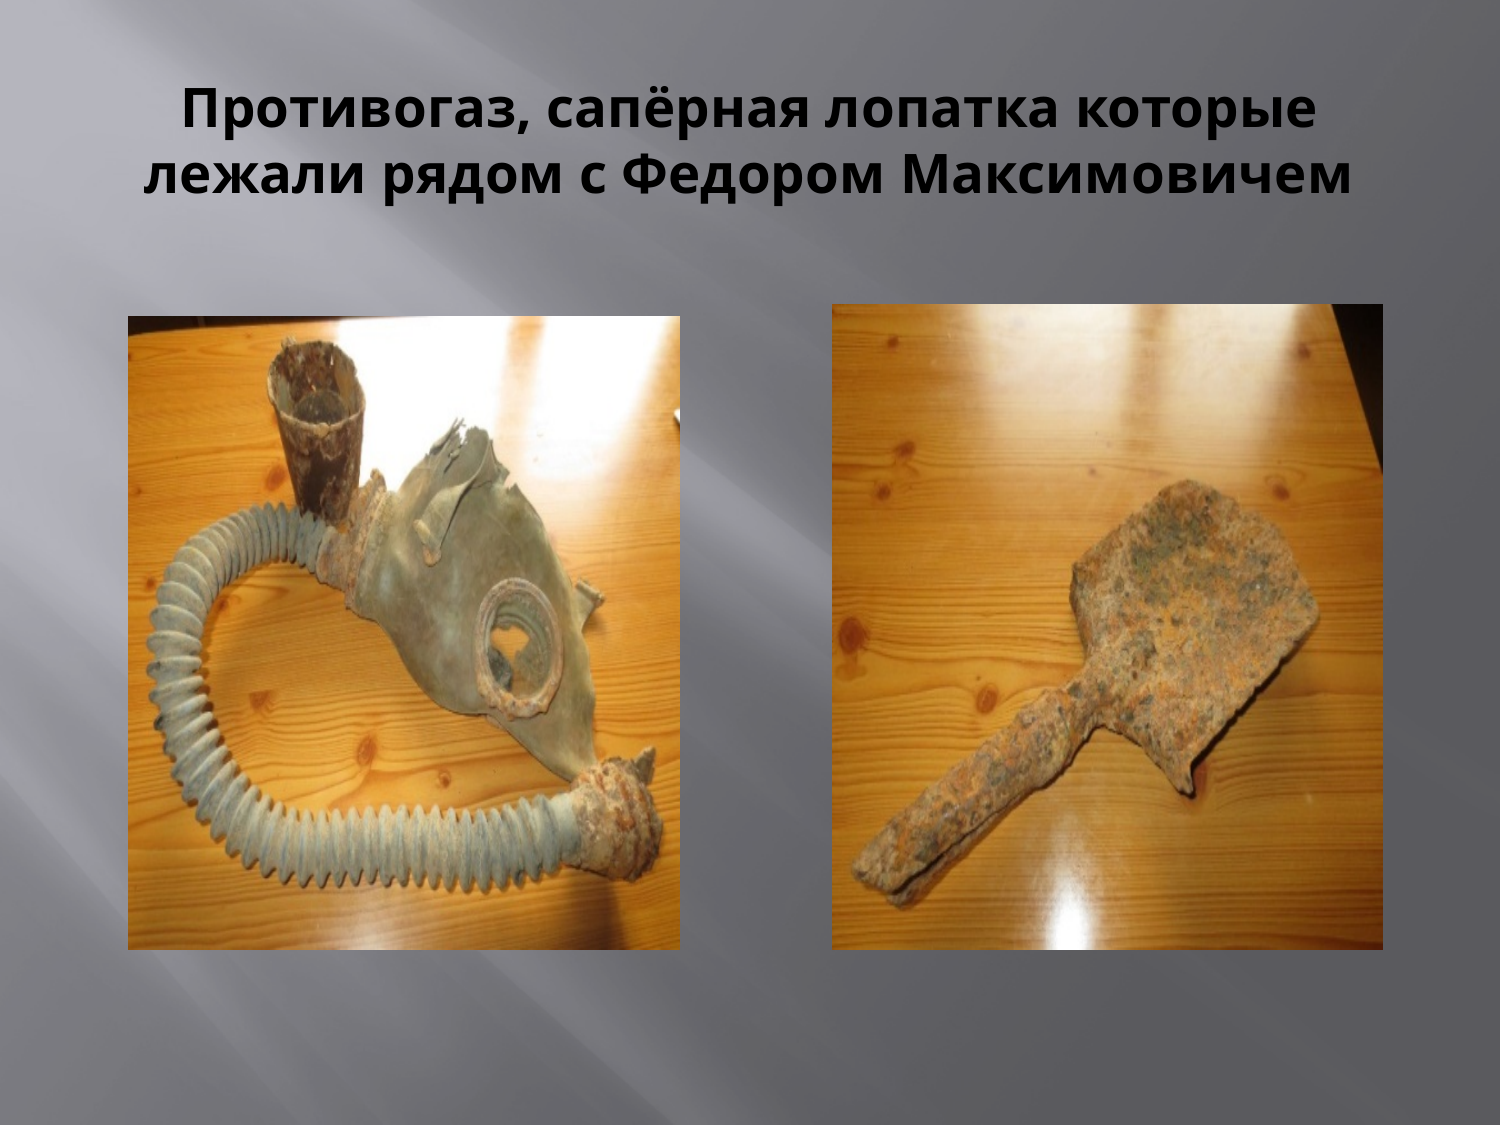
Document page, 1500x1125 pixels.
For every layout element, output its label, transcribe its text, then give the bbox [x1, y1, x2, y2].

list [128, 316, 680, 950]
title Противогаз, сапёрная лопатка которые лежали рядом с Федором Максимовичем [75, 45, 1425, 233]
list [831, 304, 1384, 950]
